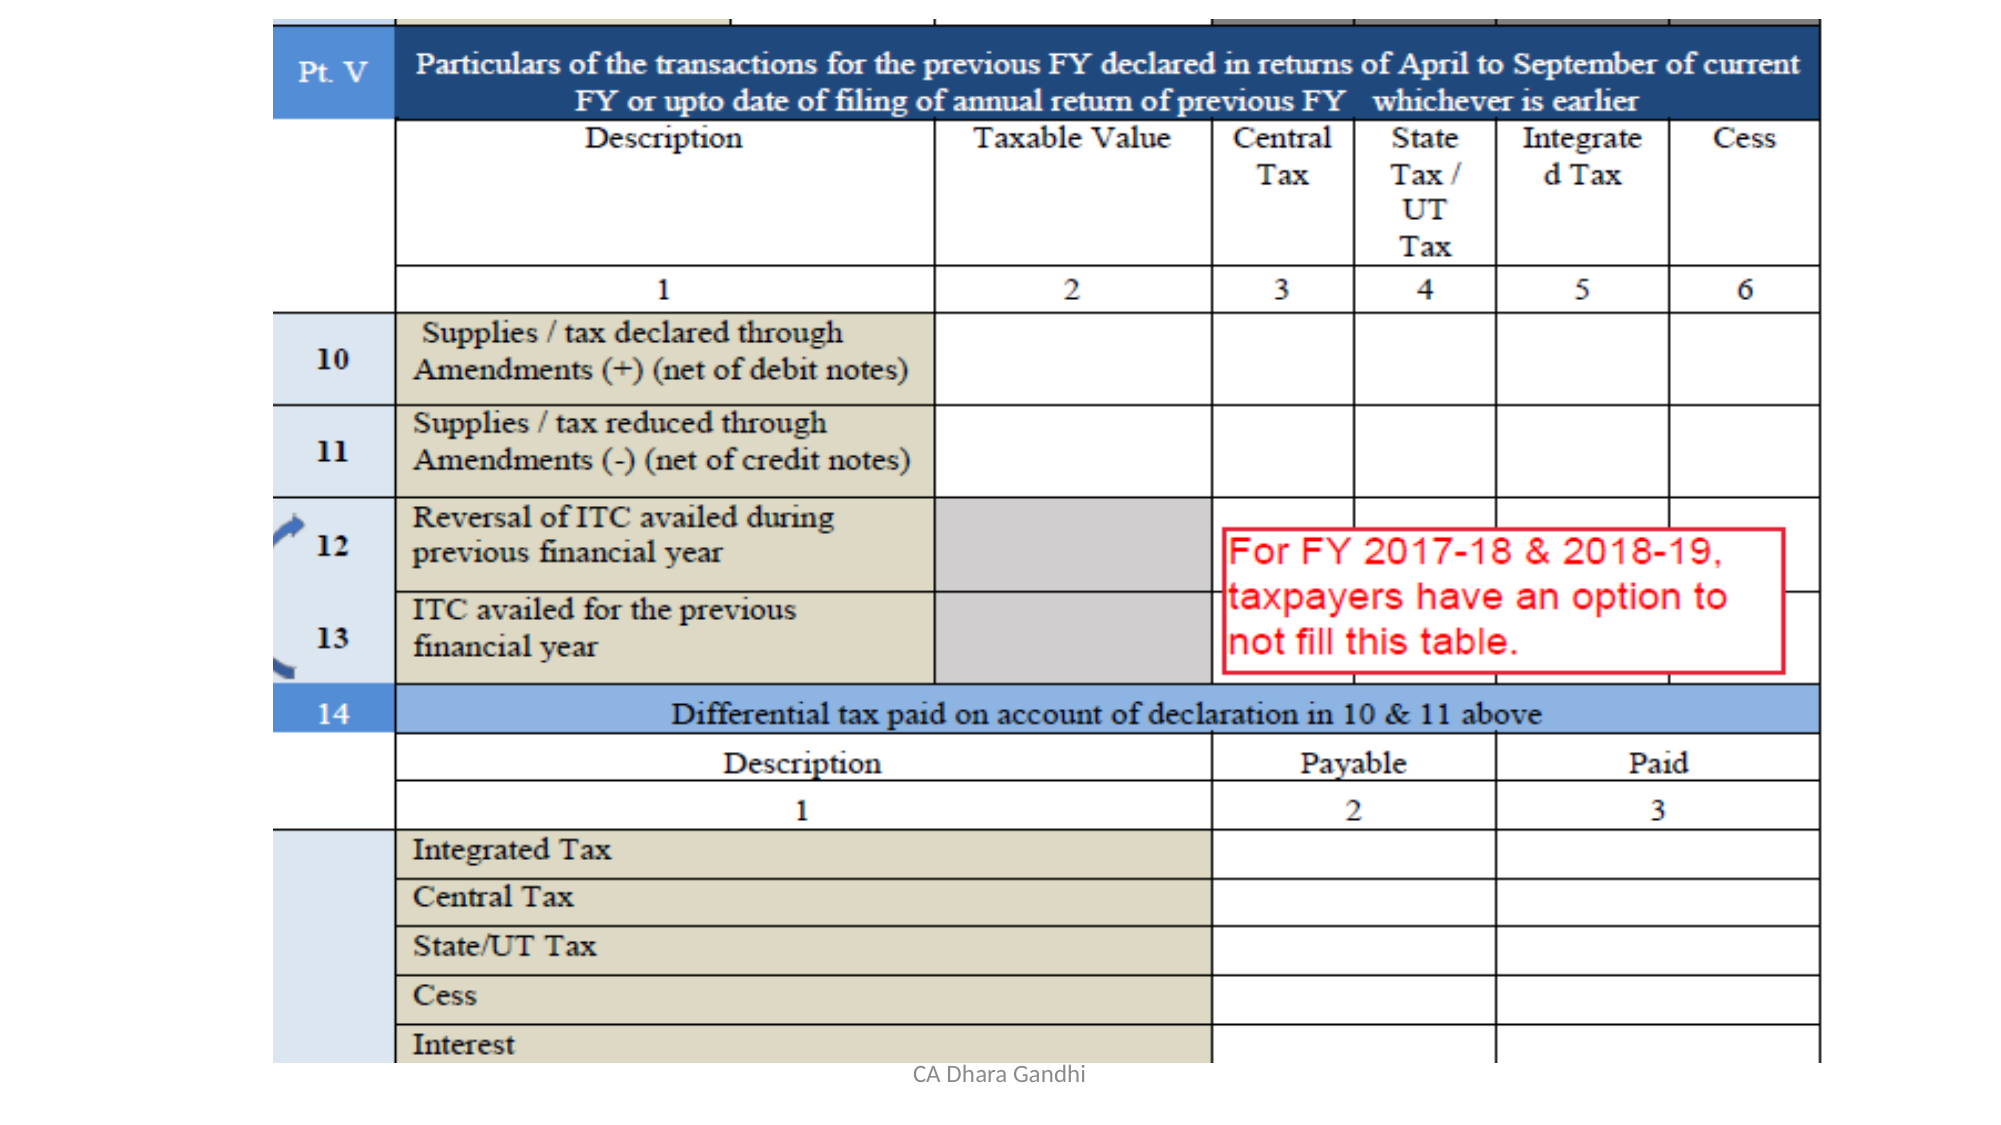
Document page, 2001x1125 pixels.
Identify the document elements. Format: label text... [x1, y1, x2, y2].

picture [273, 19, 1824, 1063]
footer CA Dhara Gandhi [662, 1063, 1338, 1103]
